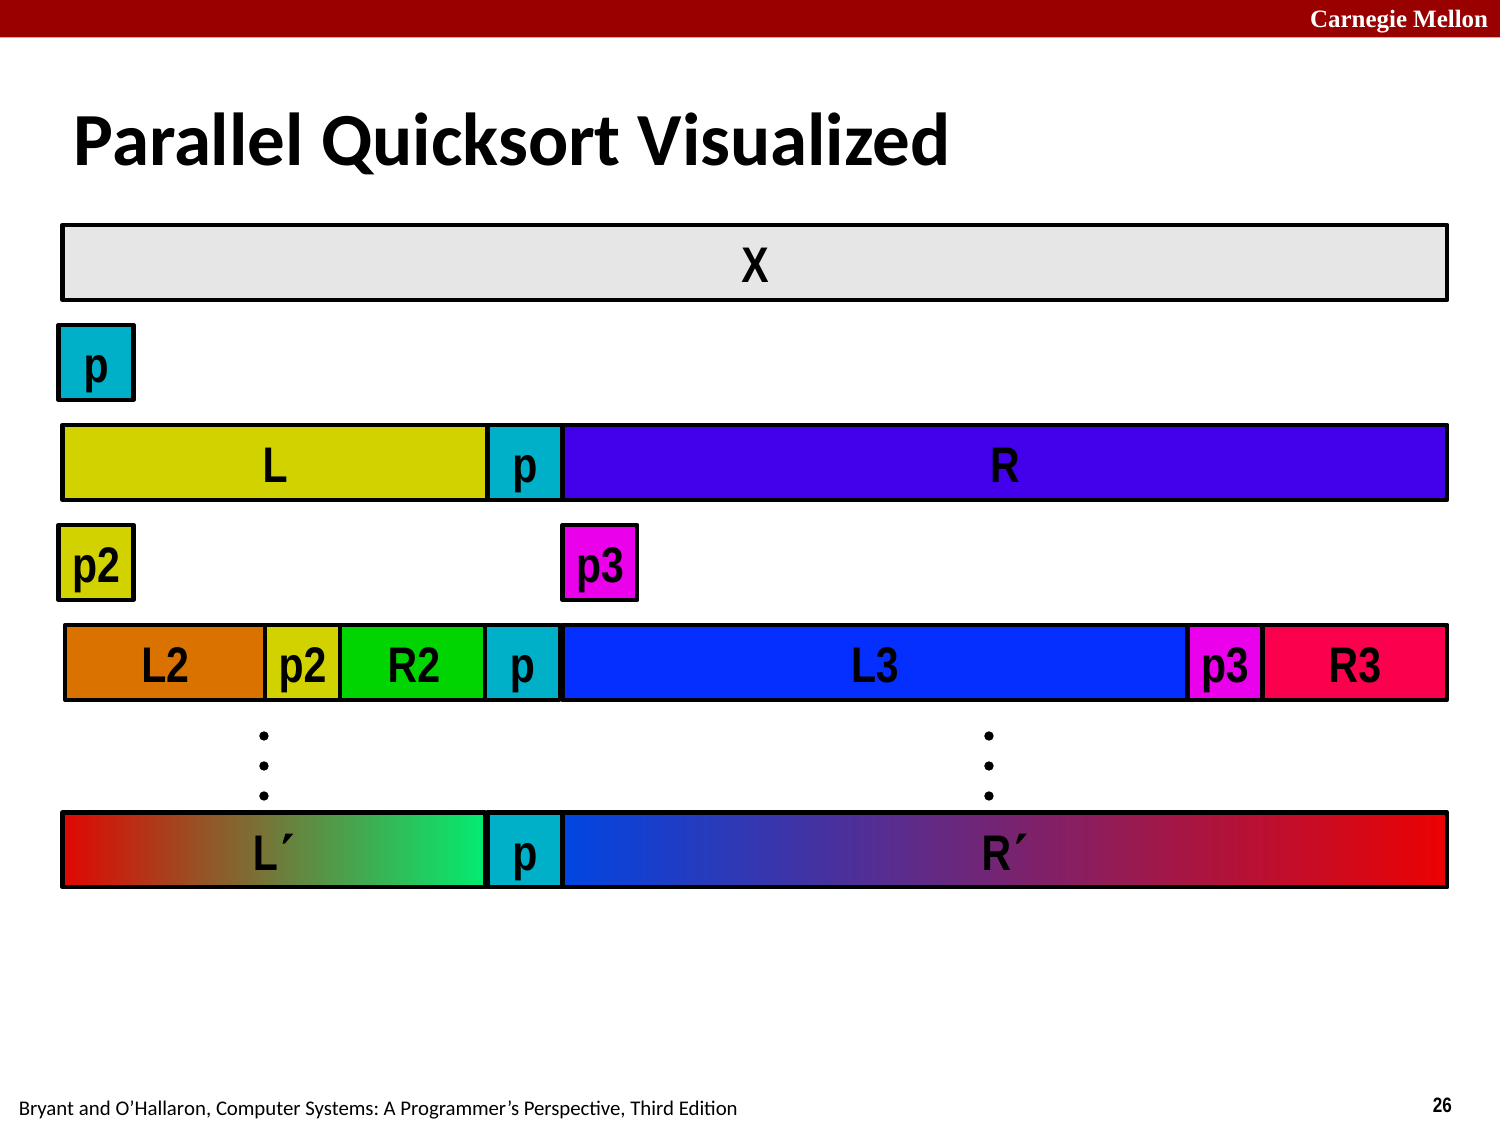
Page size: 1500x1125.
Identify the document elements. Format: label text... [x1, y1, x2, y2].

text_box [58, 524, 638, 601]
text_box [64, 624, 1448, 701]
text_box p [58, 324, 134, 400]
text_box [62, 712, 1448, 888]
text_box X [62, 224, 1448, 300]
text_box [62, 424, 1448, 501]
title Parallel Quicksort Visualized [58, 72, 1305, 199]
